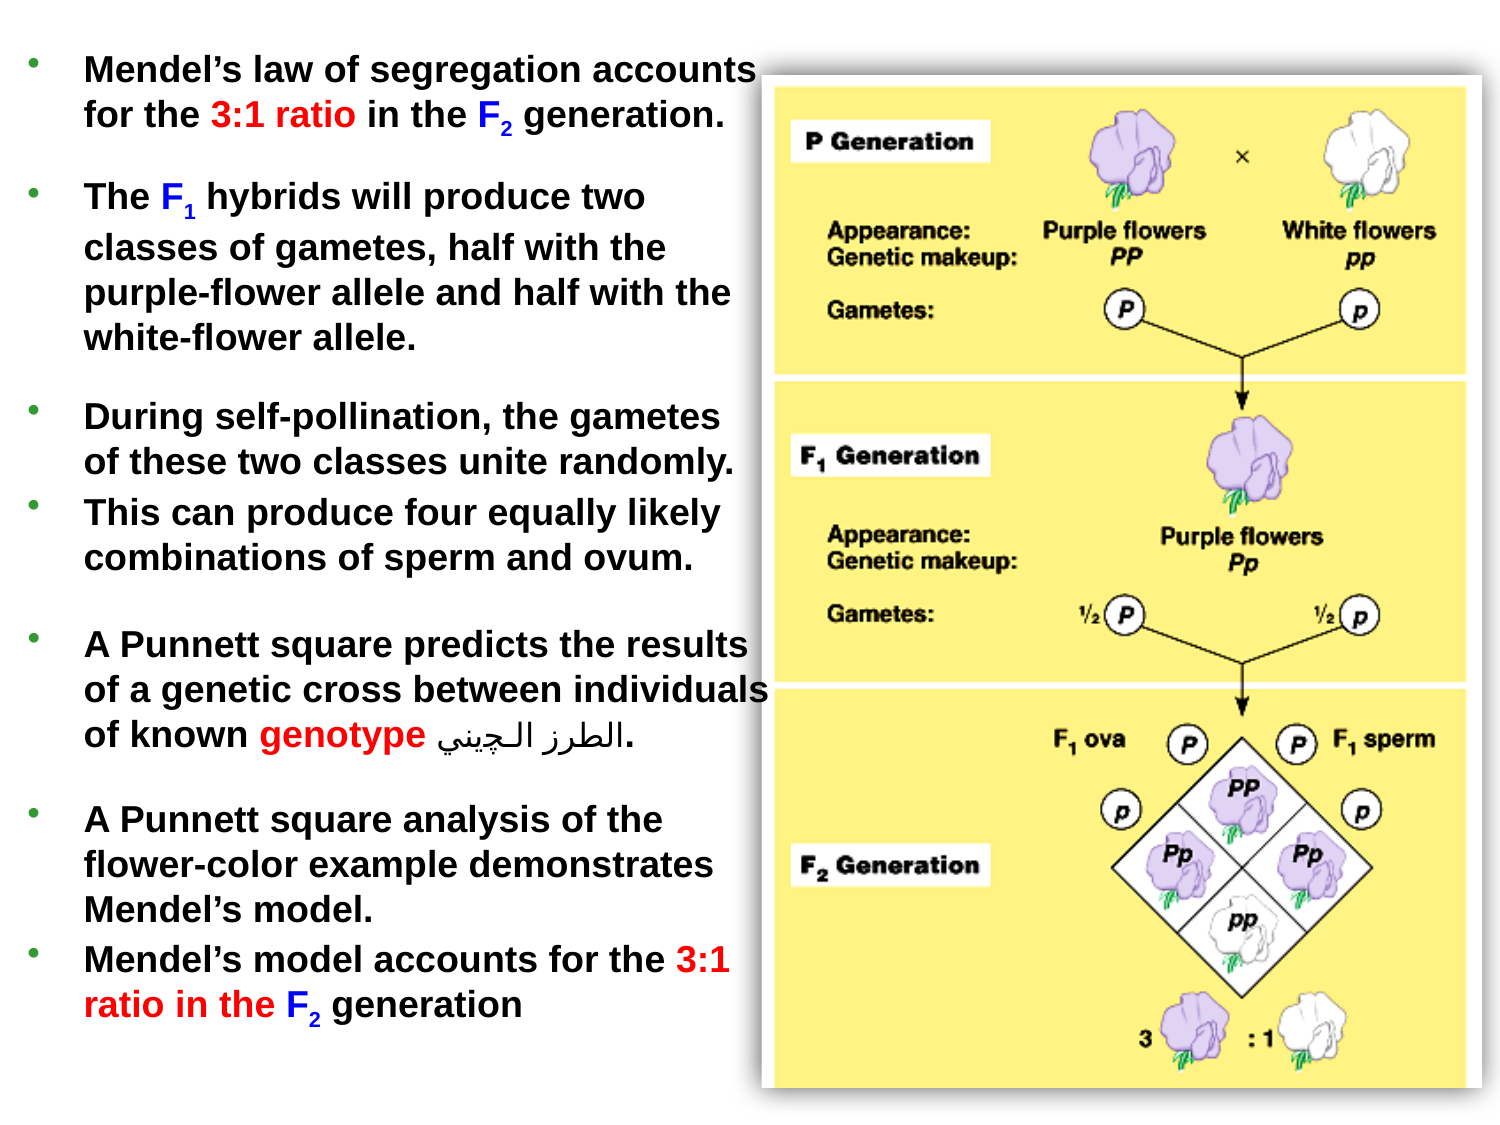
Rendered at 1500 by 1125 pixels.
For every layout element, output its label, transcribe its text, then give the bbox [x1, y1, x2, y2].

picture [761, 74, 1483, 1088]
list A Punnett square predicts the results of a genetic cross between individuals of known genotype الطرز الـﭽيني. [12, 612, 788, 1125]
text_box Mendel’s law of segregation accounts for the 3:1 ratio in the F2 generation. The F1 hybrids will produce two classes of gametes, half with the purple-flower allele and half with the white-flower allele. During self-pollination, the gametes of these two classes unite randomly. This can produce four equally likely combinations of sperm and ovum. [12, 37, 775, 585]
